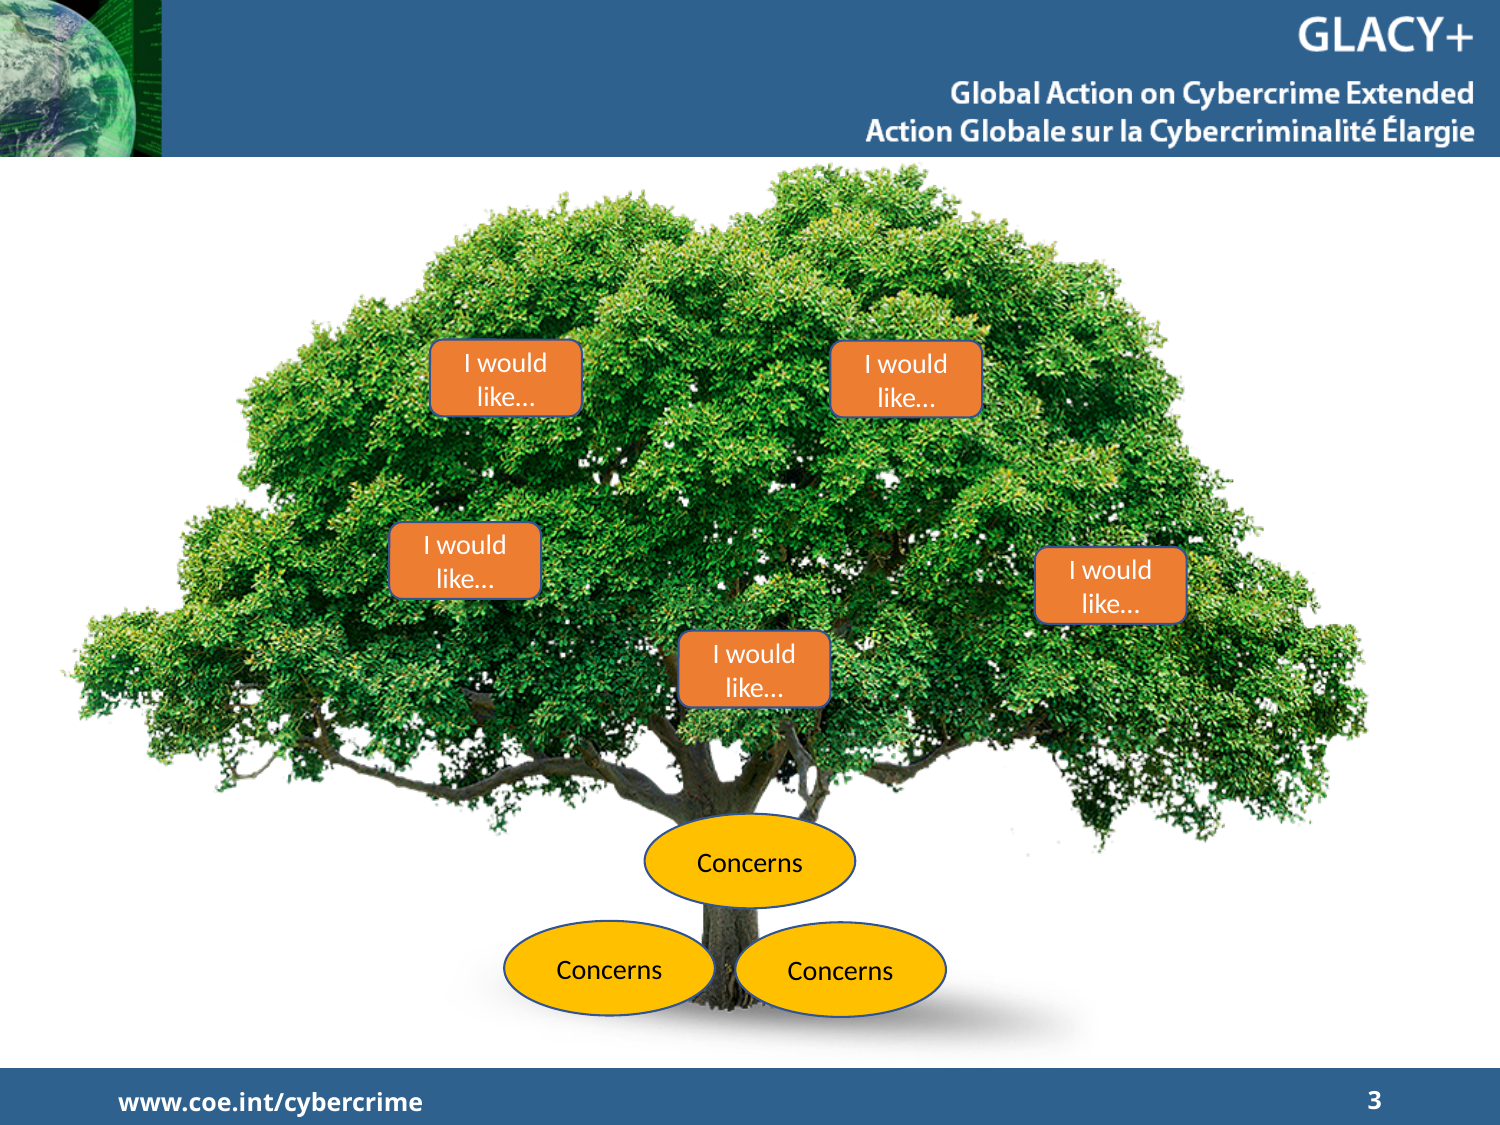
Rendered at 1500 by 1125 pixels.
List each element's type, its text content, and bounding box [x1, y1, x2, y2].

slide_number www.coe.int/cybercrime [103, 1072, 491, 1125]
picture [0, 0, 1500, 157]
slide_number 3 [1059, 1071, 1397, 1125]
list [60, 161, 1370, 1072]
